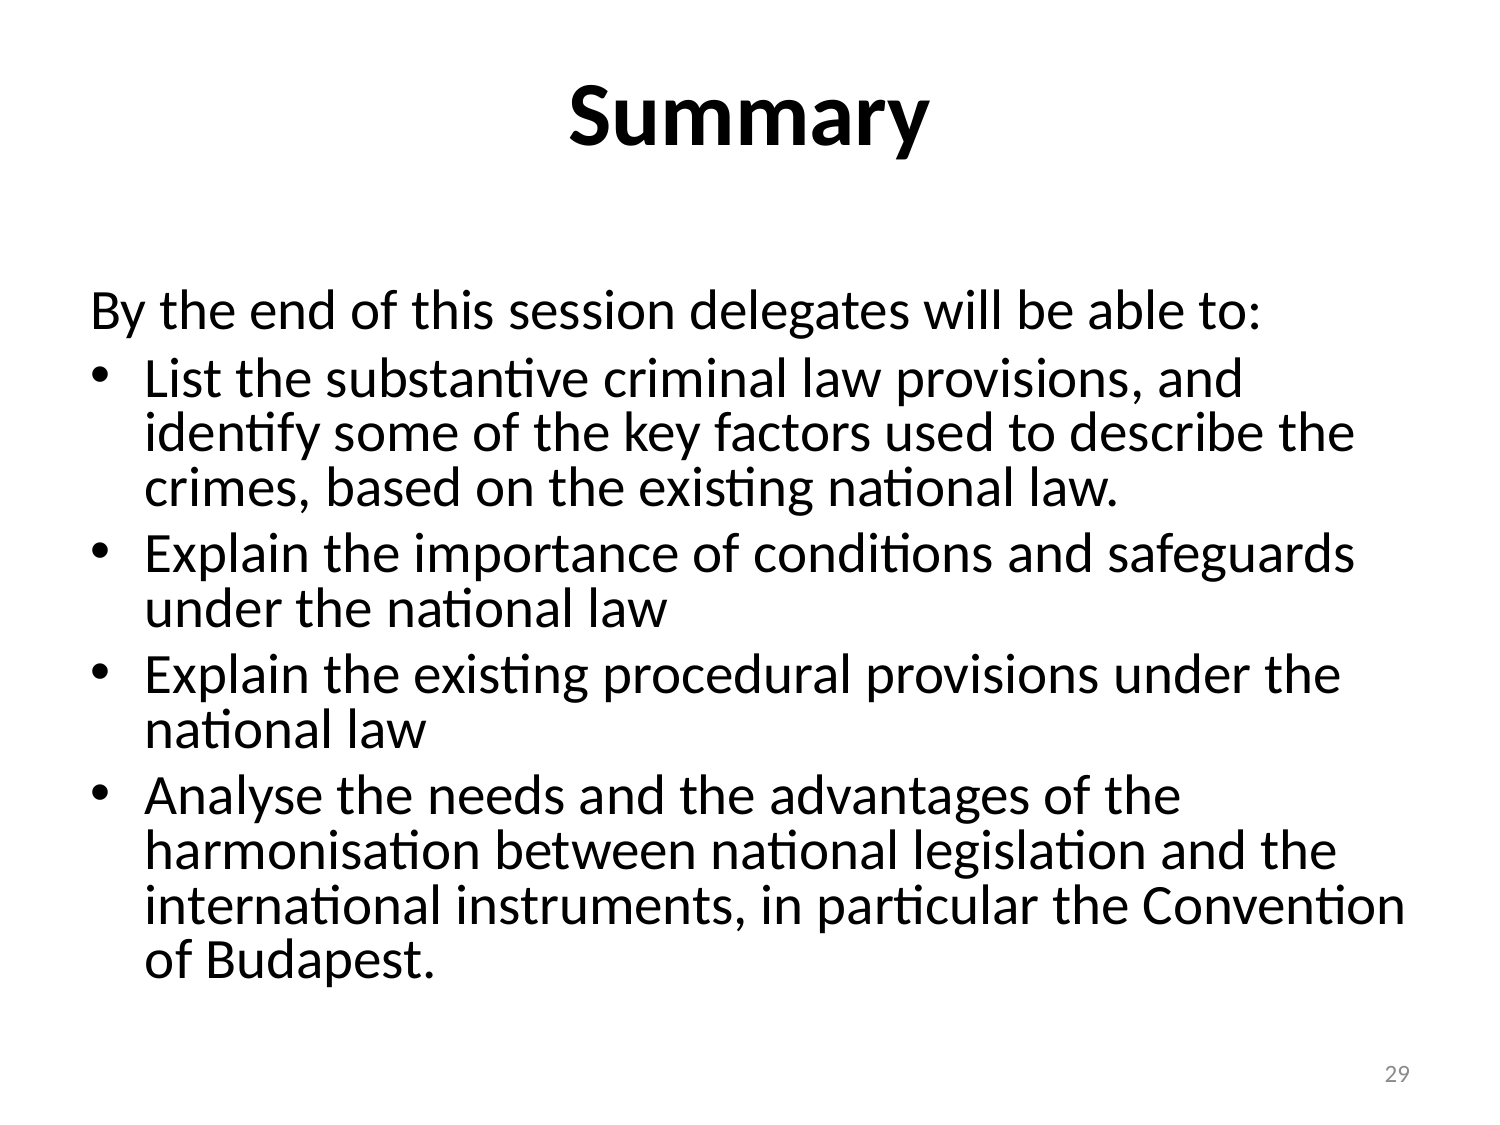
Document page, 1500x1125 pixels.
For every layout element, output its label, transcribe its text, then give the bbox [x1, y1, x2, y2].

title Summary [75, 45, 1425, 172]
slide_number 29 [1074, 1042, 1425, 1103]
list By the end of this session delegates will be able to: List the substantive criminal law provisions, and identify some of the key factors used to describe the crimes, based on the existing national law. Explain the importance of conditions and safeguards under the national law Explain the existing procedural provisions under the national law Analyse the needs and the advantages of the harmonisation between national legislation and the international instruments, in particular the Convention of Budapest. [75, 202, 1424, 1005]
